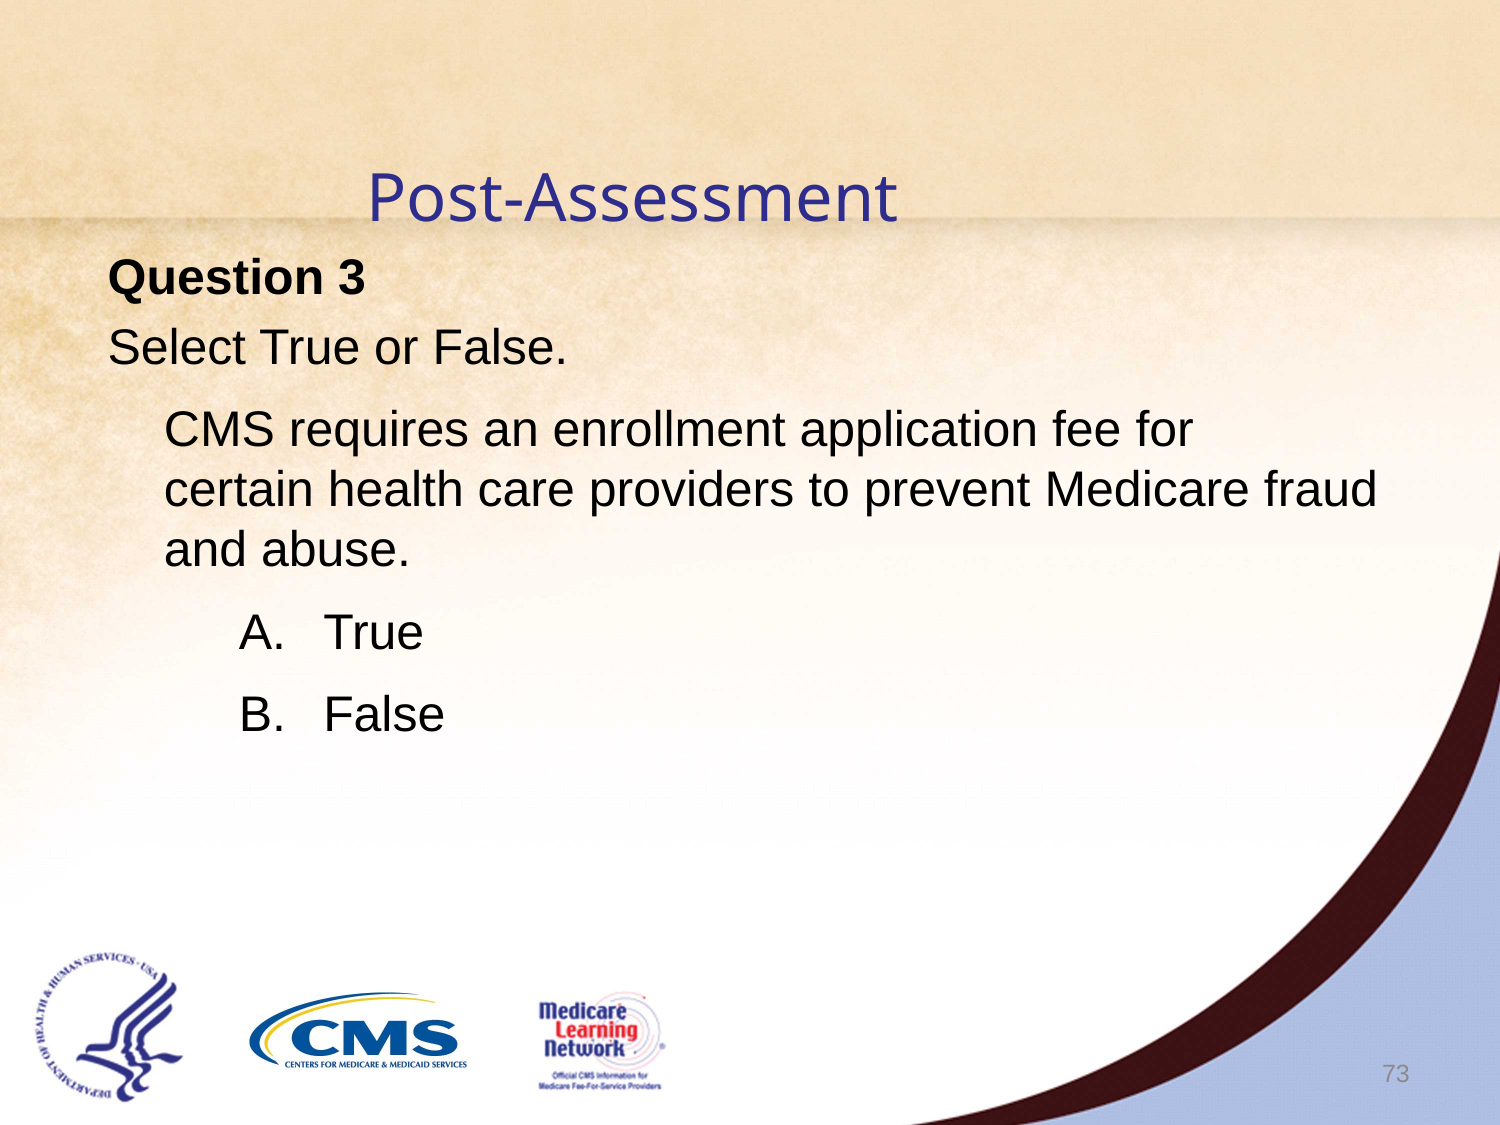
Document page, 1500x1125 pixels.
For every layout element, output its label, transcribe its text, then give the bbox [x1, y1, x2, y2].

slide_number 73 [1074, 1042, 1425, 1103]
picture [0, 0, 1500, 1125]
list Post-Assessment Question 3 Select True or False. CMS requires an enrollment application fee for certain health care providers to prevent Medicare fraud and abuse. True False [92, 146, 1422, 933]
